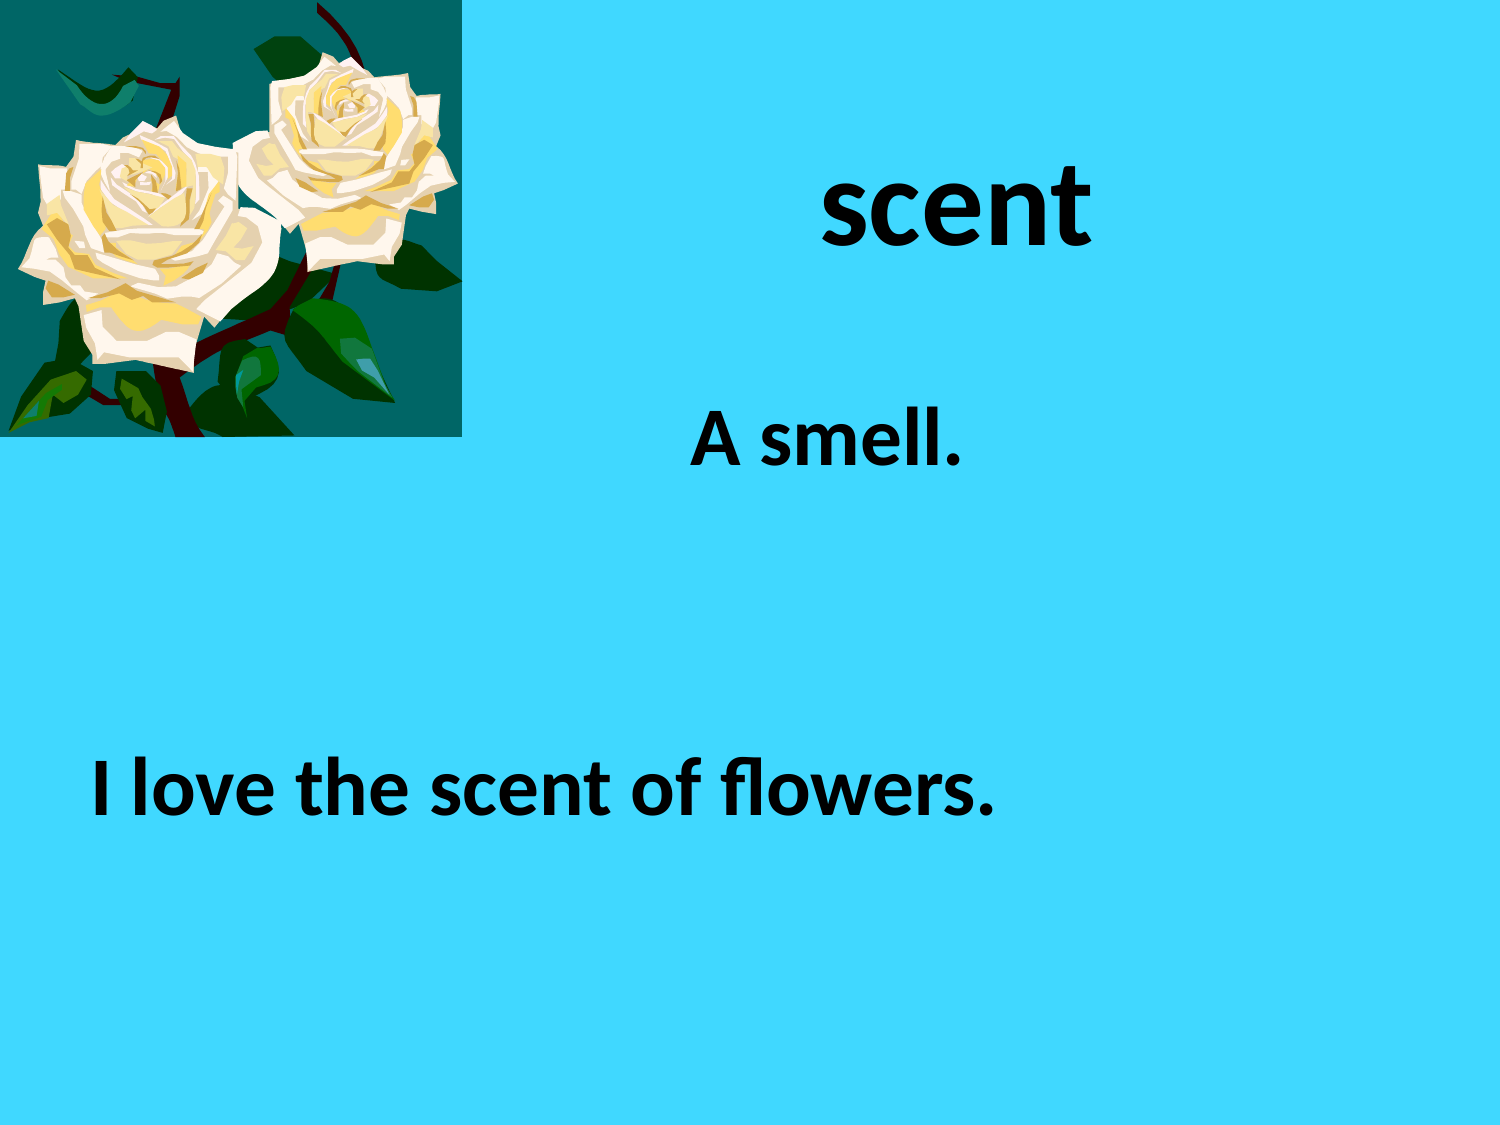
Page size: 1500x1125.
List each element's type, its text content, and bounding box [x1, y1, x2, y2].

title scent [537, 75, 1375, 317]
subtitle A smell. [675, 375, 1500, 663]
text_box I love the scent of flowers. [74, 724, 1425, 1013]
picture [0, 0, 463, 438]
